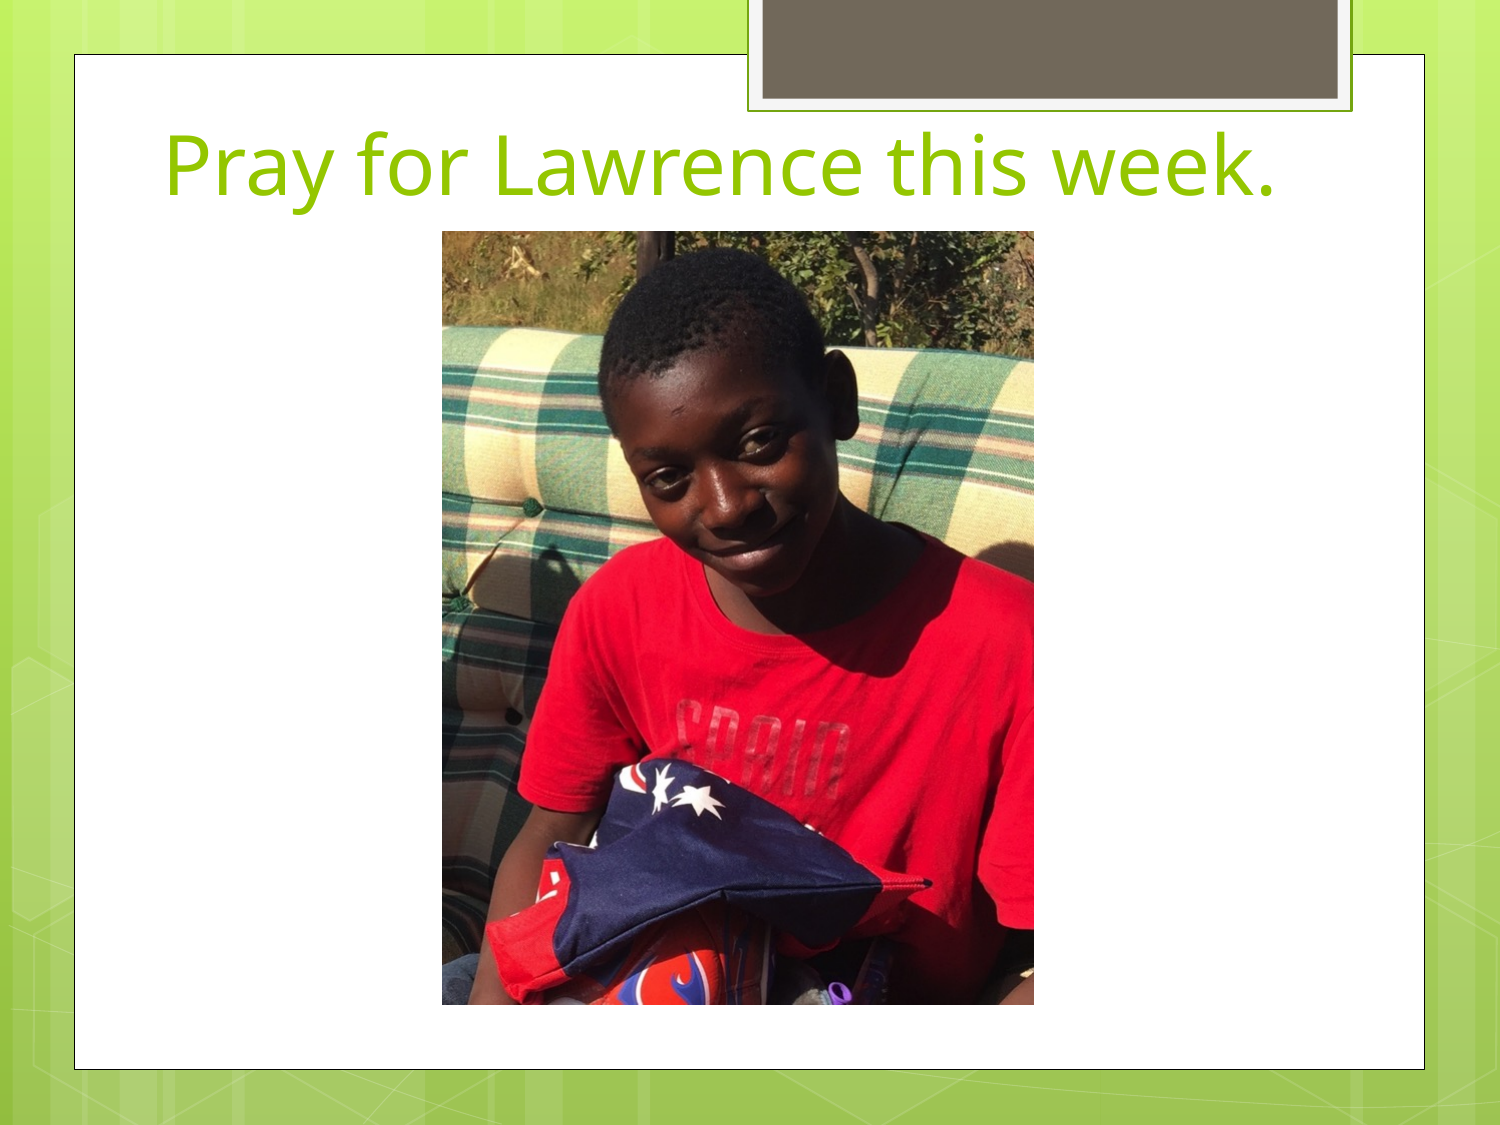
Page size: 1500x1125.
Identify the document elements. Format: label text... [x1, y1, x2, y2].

title Pray for Lawrence this week. [147, 101, 1365, 220]
picture [442, 231, 1034, 1005]
